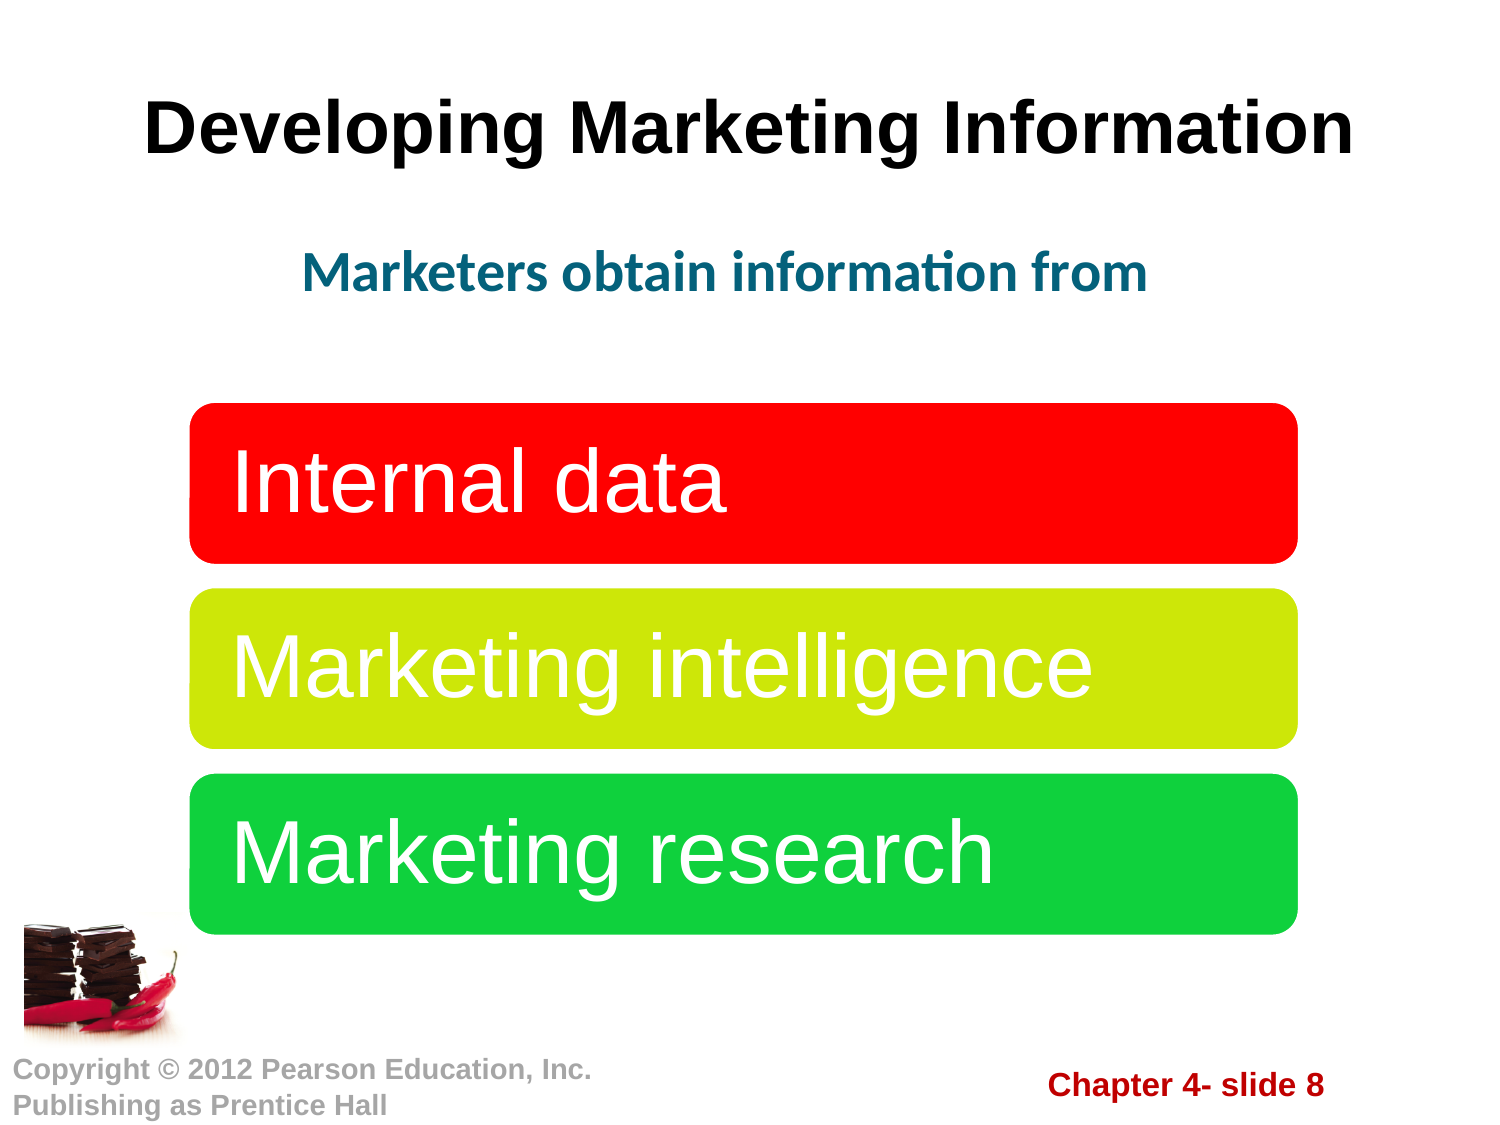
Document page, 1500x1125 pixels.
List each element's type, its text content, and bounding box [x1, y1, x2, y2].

list Marketers obtain information from [62, 237, 1388, 313]
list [187, 399, 1301, 938]
title Developing Marketing Information [112, 37, 1388, 226]
picture [24, 912, 191, 1050]
